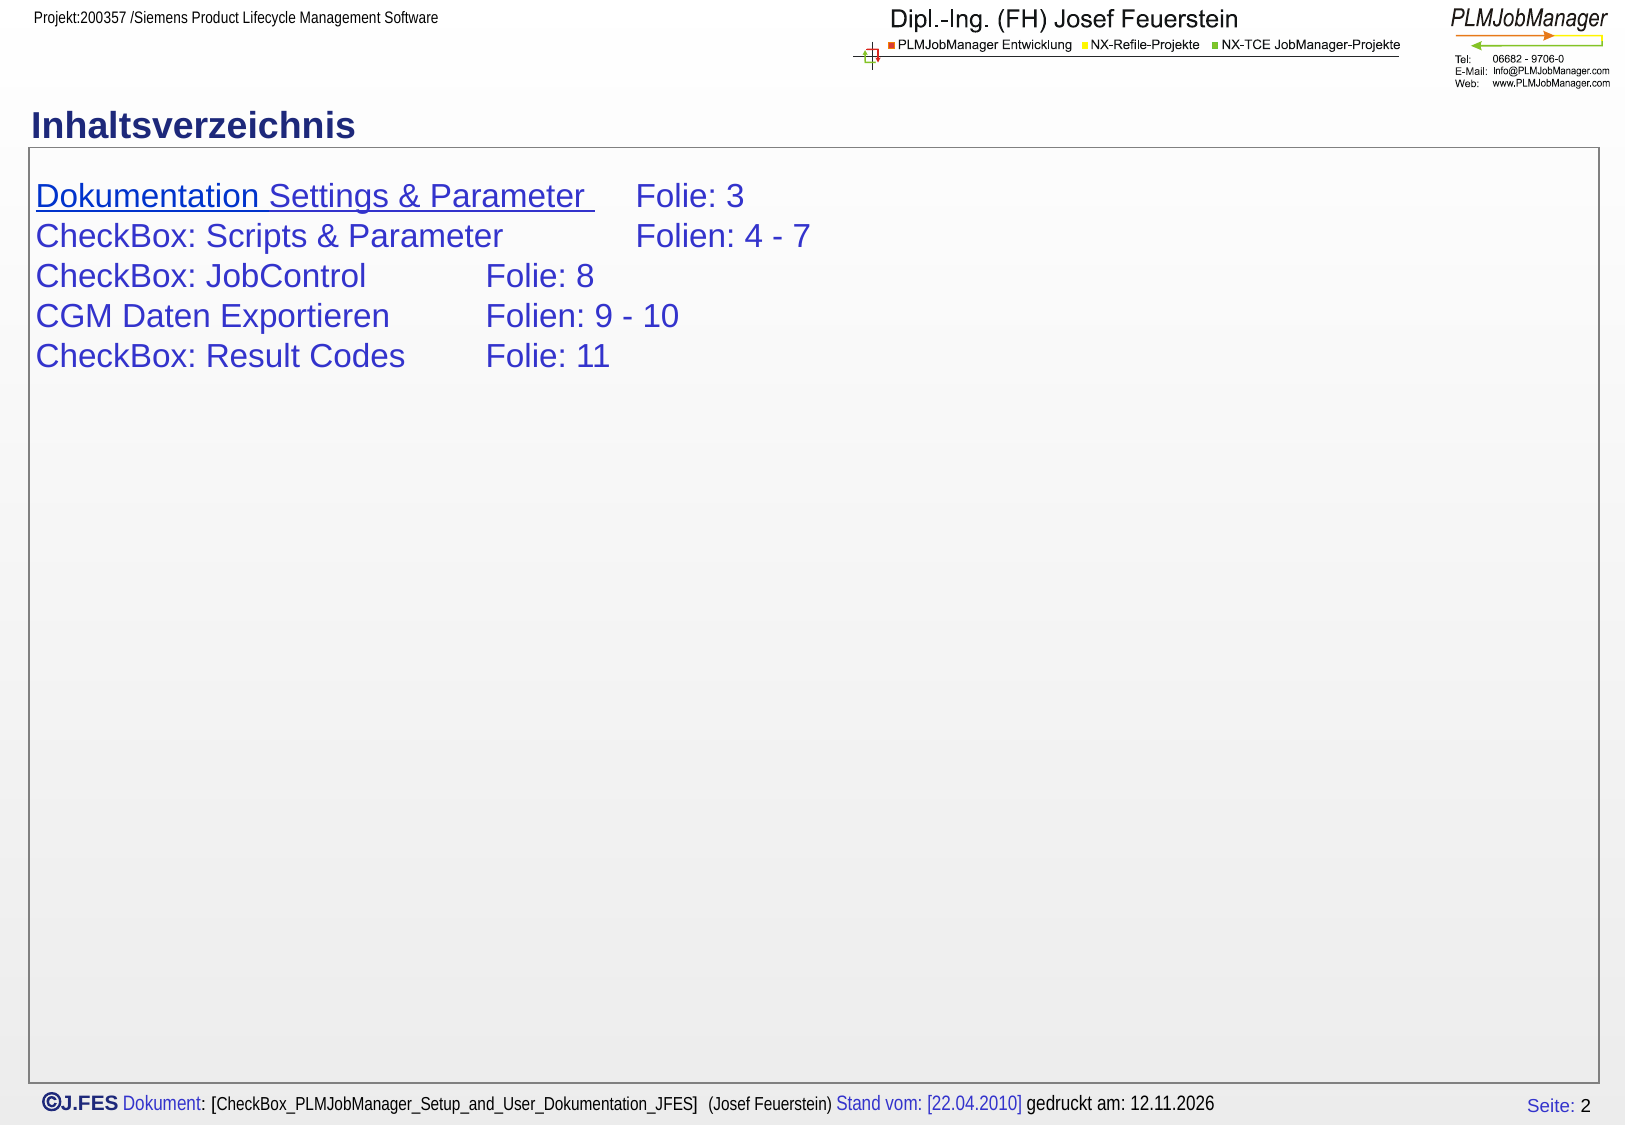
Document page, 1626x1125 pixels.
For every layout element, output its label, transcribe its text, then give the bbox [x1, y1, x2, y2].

title Inhaltsverzeichnis [30, 73, 1600, 147]
text_box Dokumentation Settings & Parameter Folie: 3 CheckBox: Scripts & Parameter Folien: 4 - 7 CheckBox: JobControl Folie: 8 CGM Daten Exportieren Folien: 9 - 10 CheckBox: Result Codes Folie: 11 [20, 167, 1605, 382]
